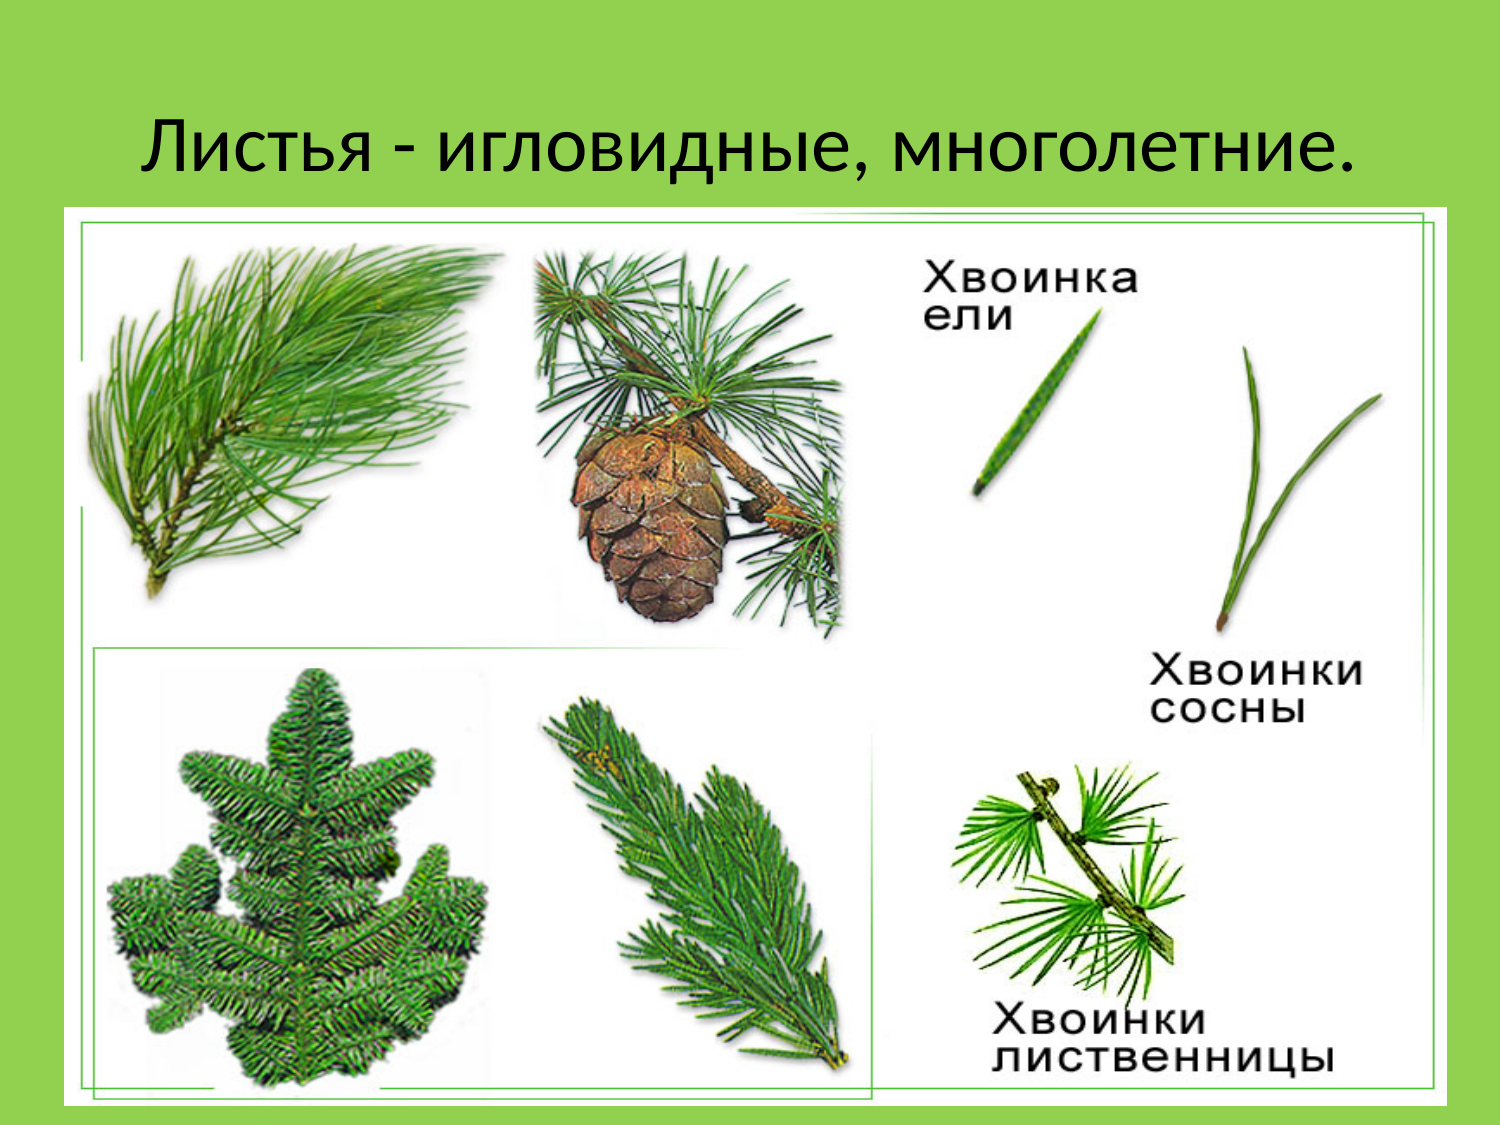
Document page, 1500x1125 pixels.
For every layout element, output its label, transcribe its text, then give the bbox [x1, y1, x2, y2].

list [64, 207, 1447, 1107]
title Листья - игловидные, многолетние. [74, 44, 1426, 206]
